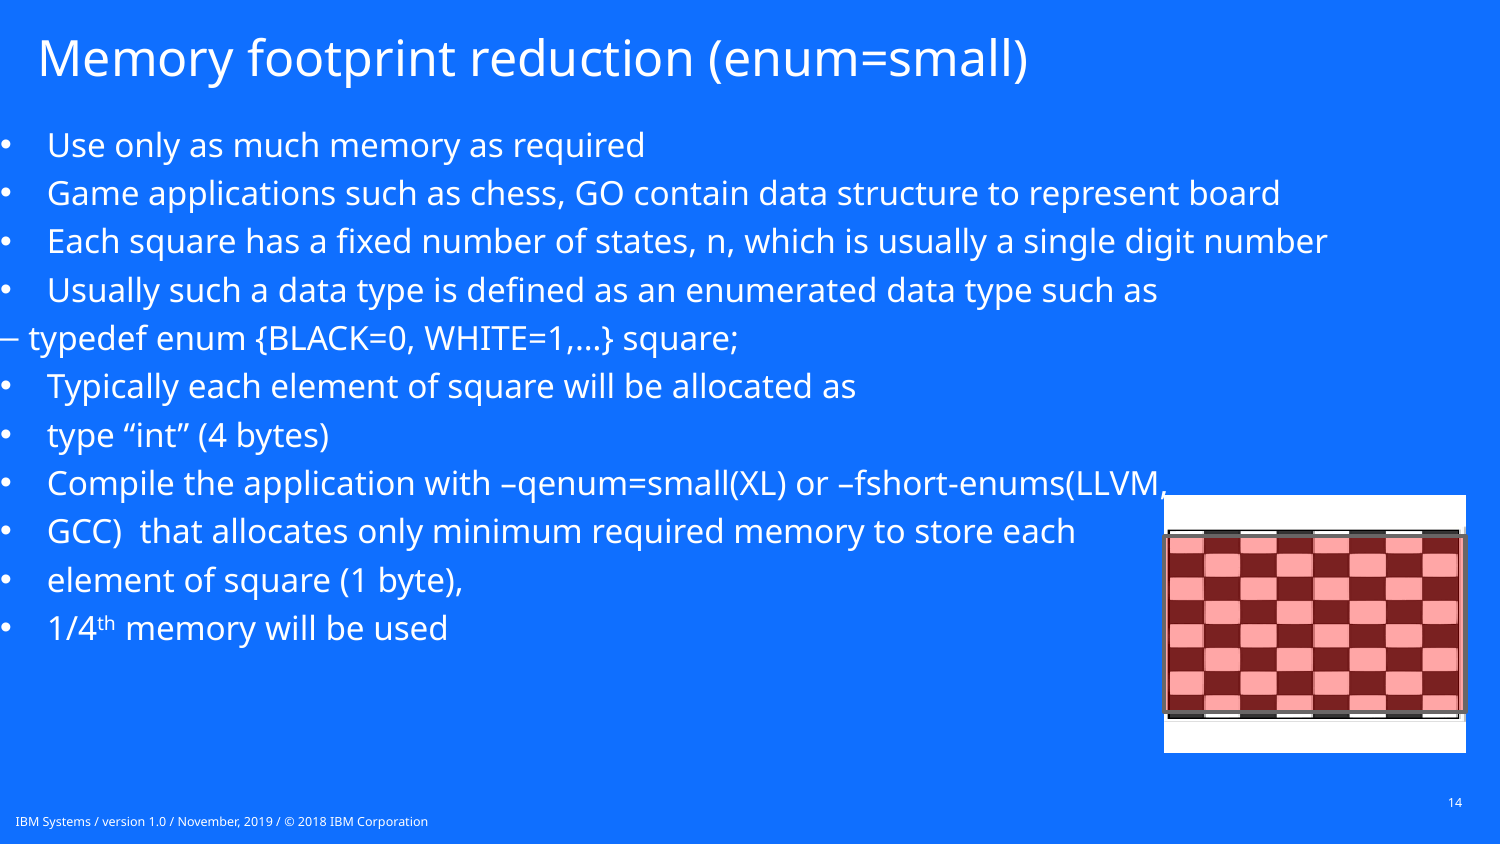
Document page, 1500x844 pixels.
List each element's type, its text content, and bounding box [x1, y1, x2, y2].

slide_number 14 [1125, 791, 1463, 815]
picture [1164, 495, 1466, 753]
list Use only as much memory as required Game applications such as chess, GO contain data structure to represent board Each square has a fixed number of states, n, which is usually a single digit number Usually such a data type is defined as an enumerated data type such as typedef enum {BLACK=0, WHITE=1,…} square; Typically each element of square will be allocated as type “int” (4 bytes) Compile the application with –qenum=small(XL) or –fshort-enums(LLVM, GCC) that allocates only minimum required memory to store each element of square (1 byte), 1/4th memory will be used [0, 124, 1398, 713]
title Memory footprint reduction (enum=small) [37, 33, 1231, 72]
text_box IBM Systems / version 1.0 / November, 2019 / © 2018 IBM Corporation [15, 810, 1066, 833]
